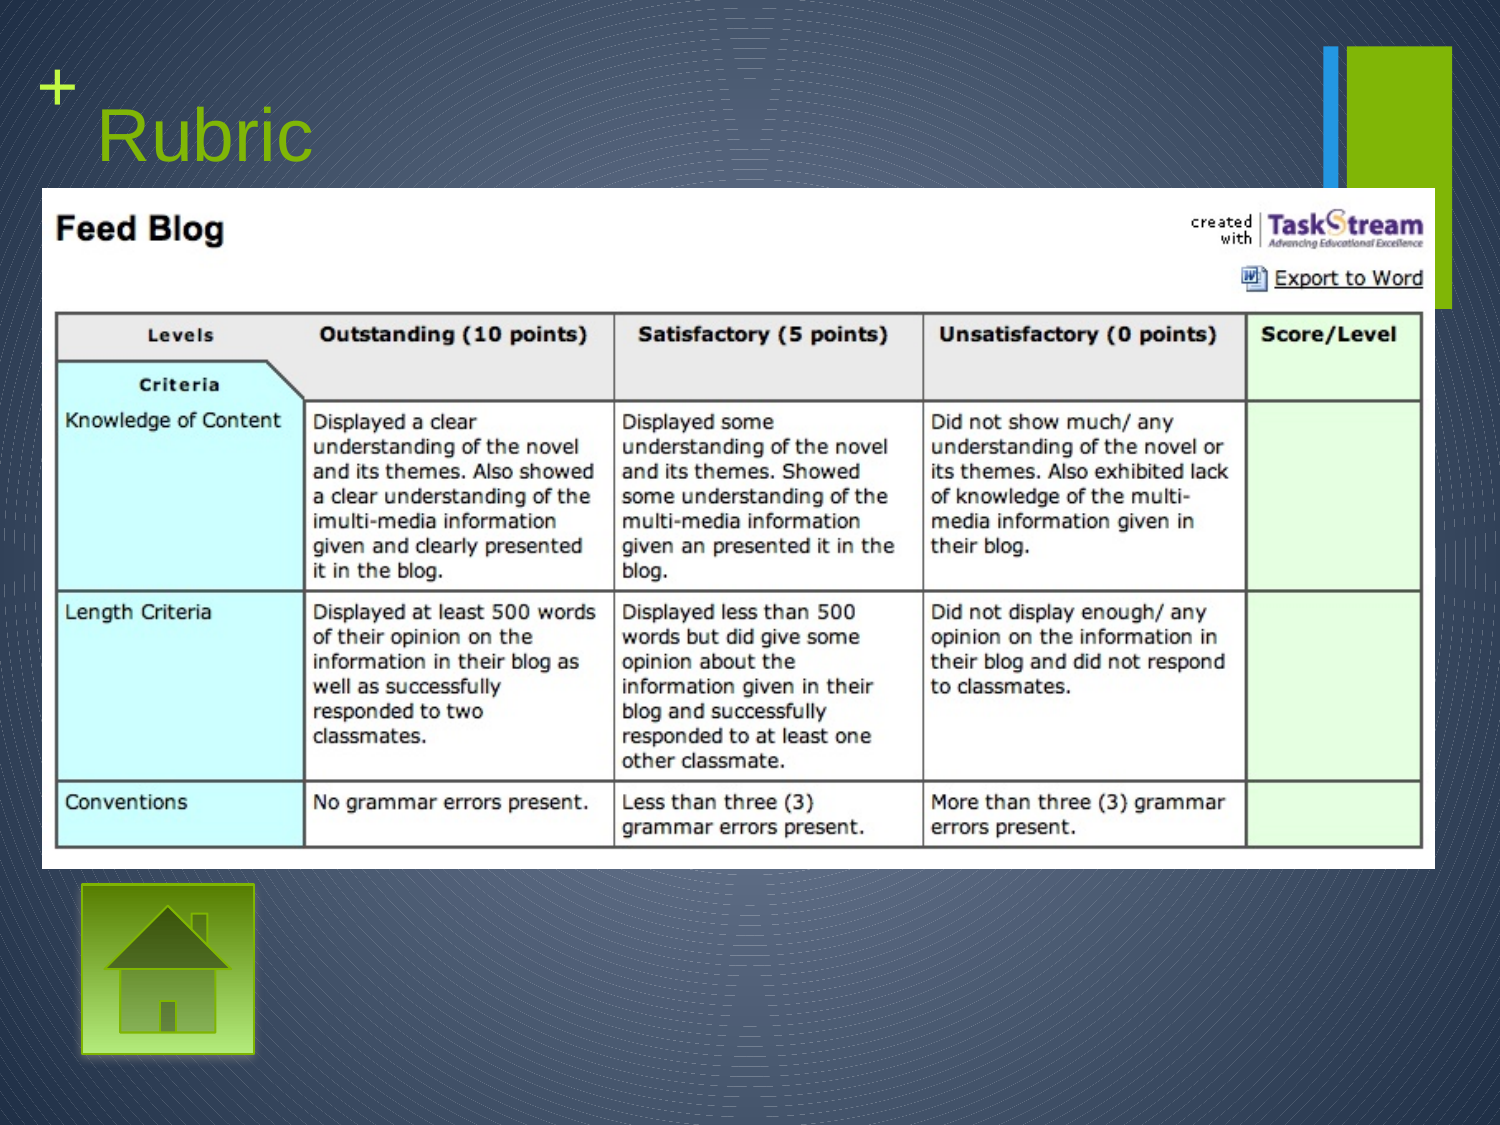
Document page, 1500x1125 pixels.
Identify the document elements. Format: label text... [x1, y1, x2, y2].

title Rubric [81, 79, 1322, 185]
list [36, 187, 1445, 869]
